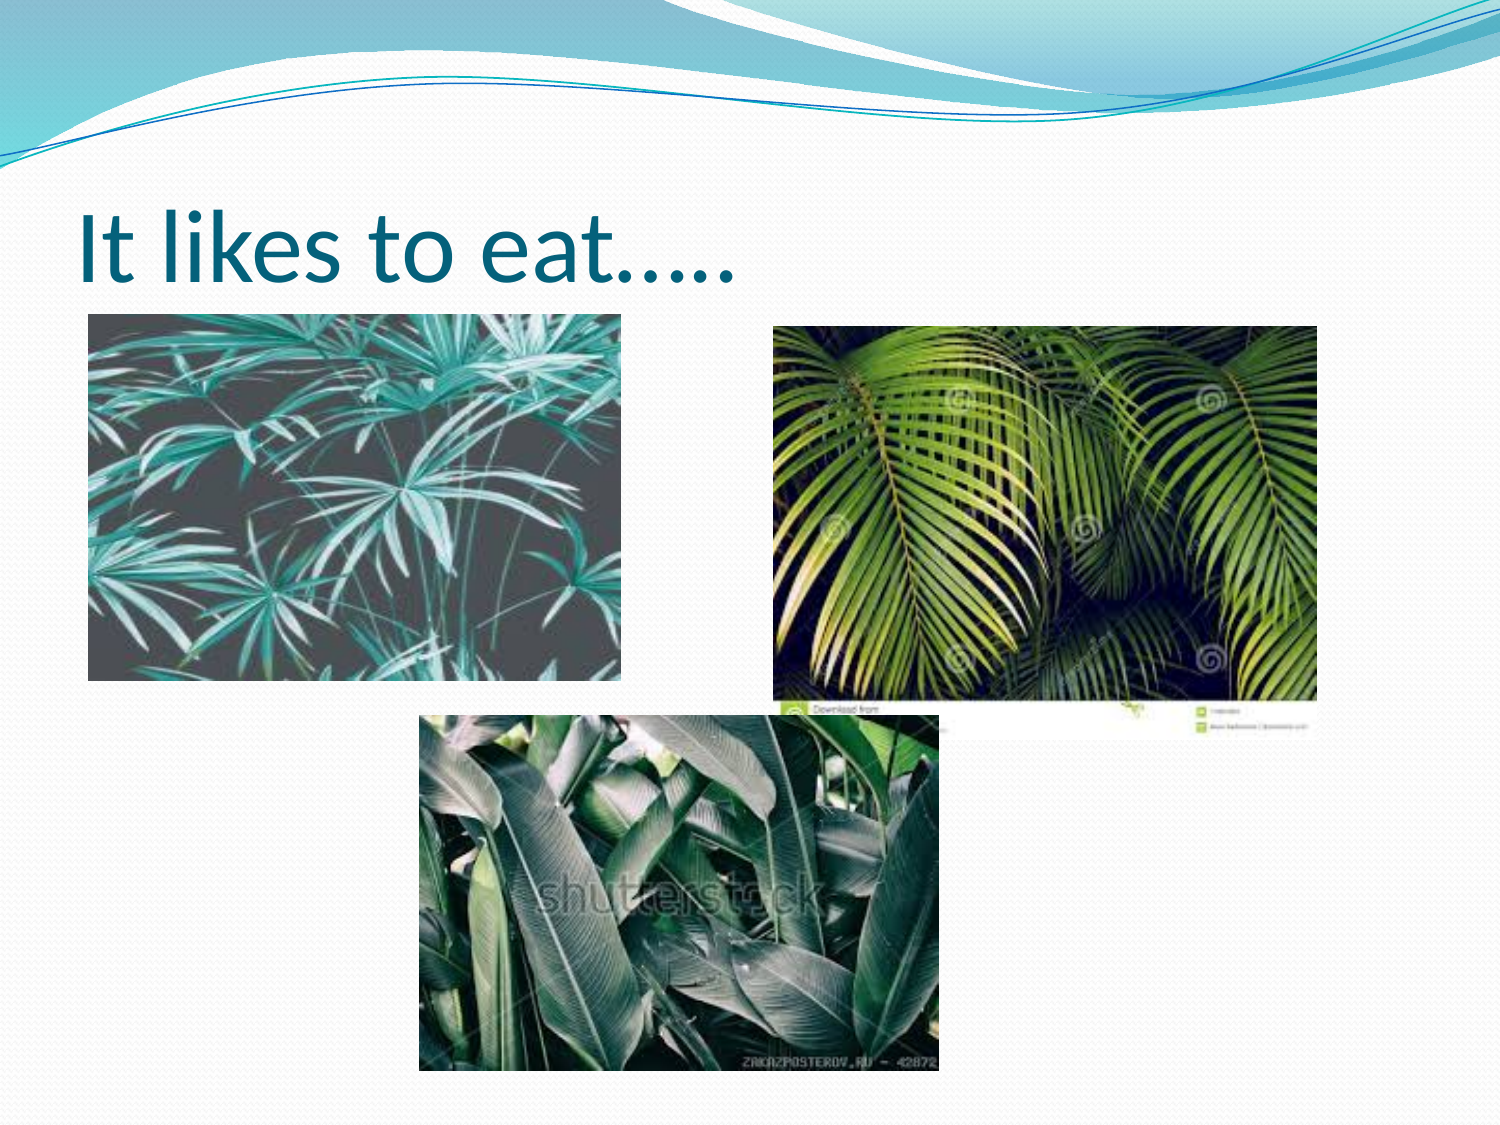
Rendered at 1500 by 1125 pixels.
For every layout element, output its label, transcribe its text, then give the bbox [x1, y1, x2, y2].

picture [418, 326, 1318, 1071]
title It likes to eat….. [75, 115, 1438, 303]
picture [88, 314, 621, 681]
